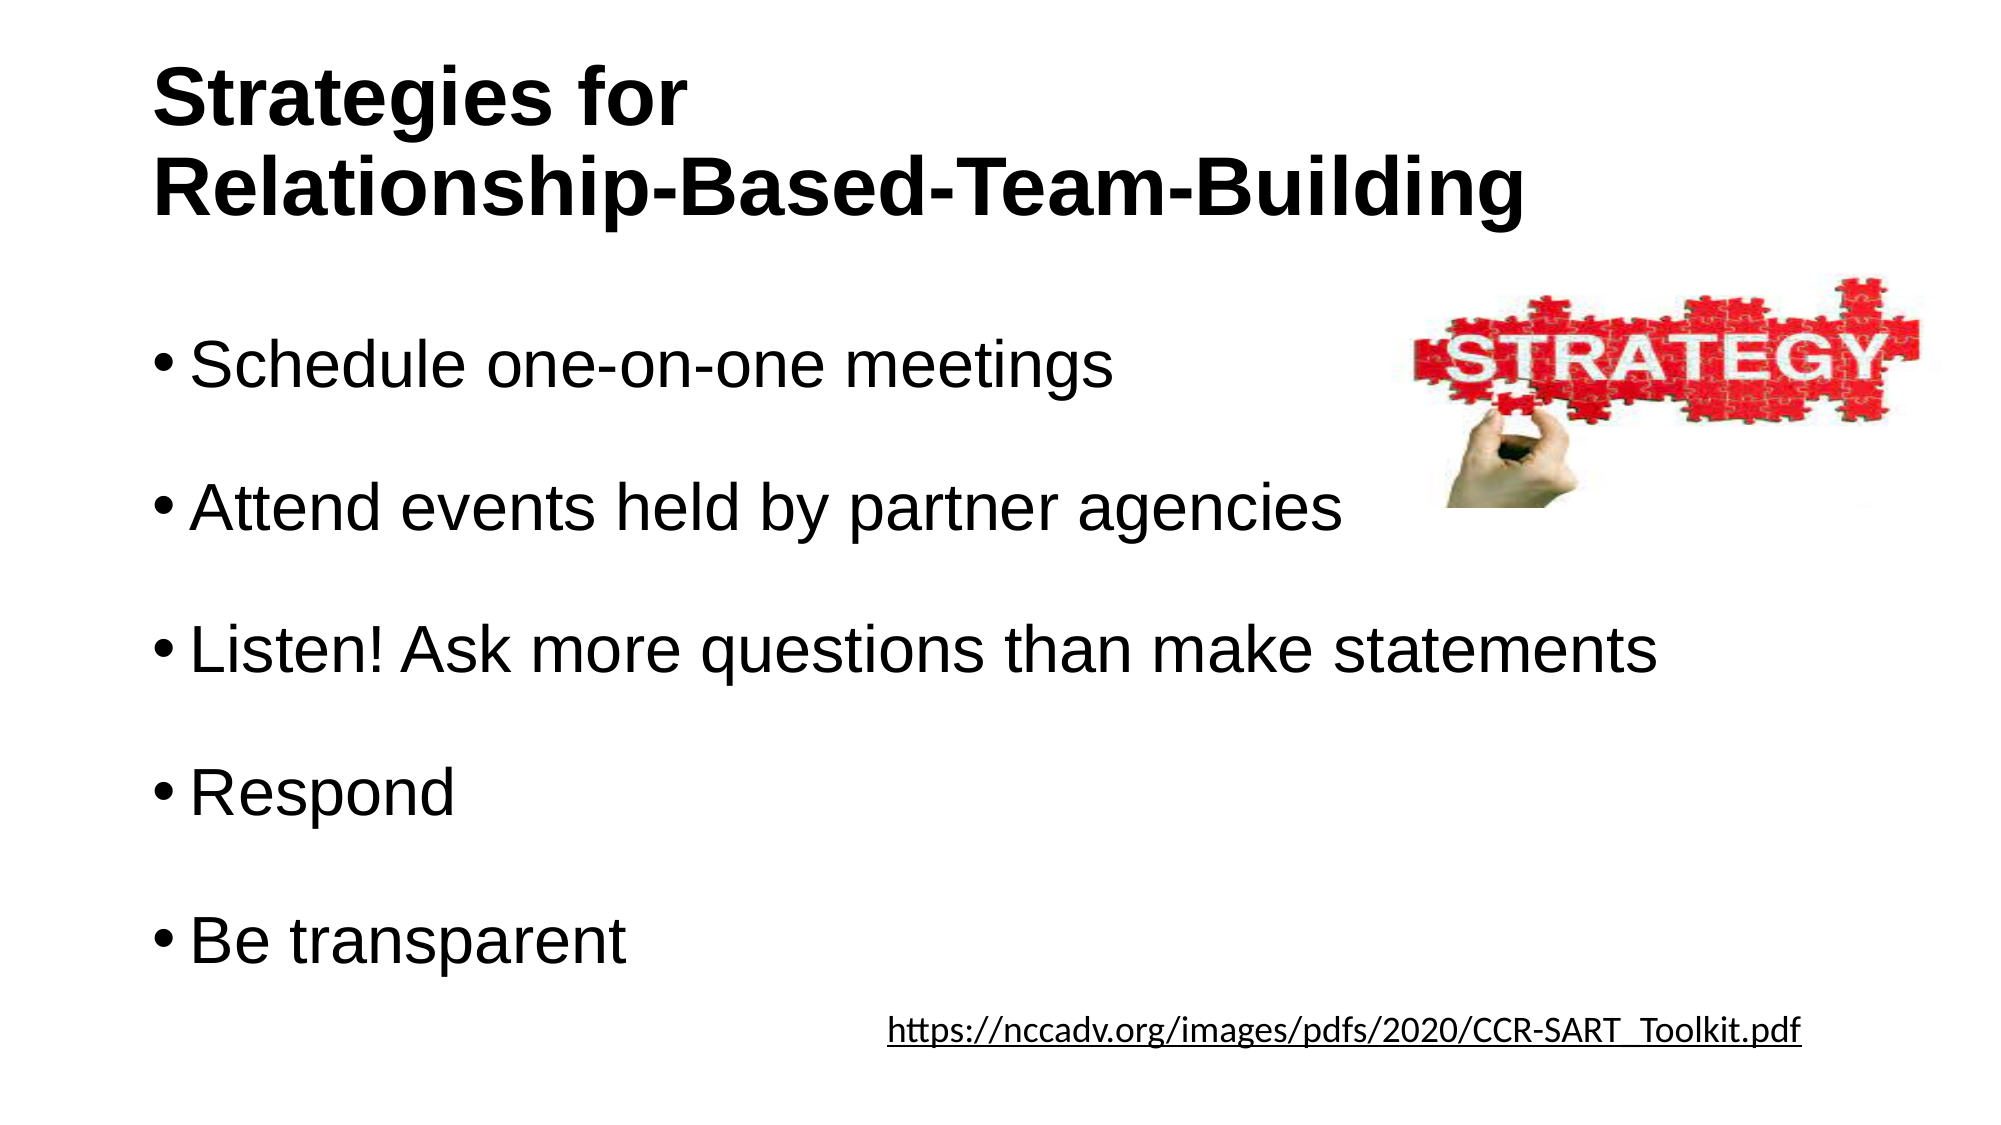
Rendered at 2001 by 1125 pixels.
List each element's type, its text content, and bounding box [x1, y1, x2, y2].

title Strategies for Relationship-Based-Team-Building [137, 34, 1863, 253]
picture [1357, 252, 1953, 508]
list Schedule one-on-one meetings Attend events held by partner agencies Listen! Ask more questions than make statements Respond Be transparent [137, 321, 1863, 1036]
text_box https://nccadv.org/images/pdfs/2020/CCR-SART_Toolkit.pdf [872, 997, 1953, 1058]
